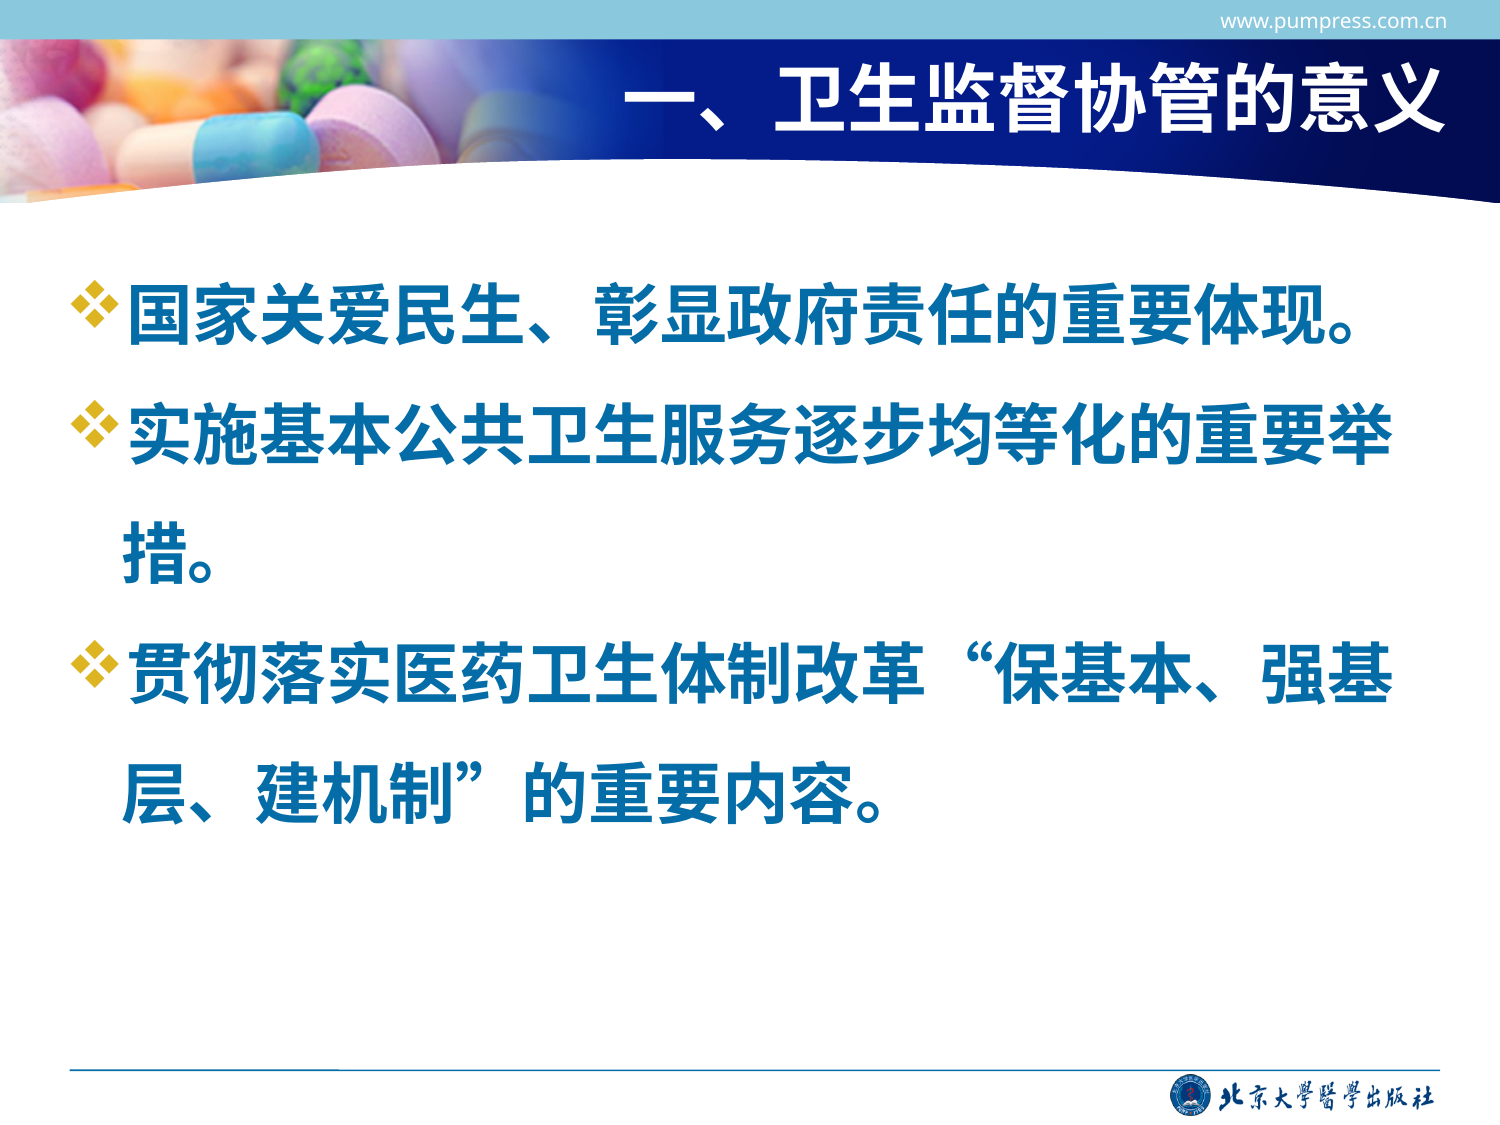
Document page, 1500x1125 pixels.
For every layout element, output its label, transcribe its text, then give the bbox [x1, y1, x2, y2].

picture [1170, 1074, 1436, 1118]
picture [0, 40, 1500, 203]
title 一、卫生监督协管的意义 [137, 49, 1463, 143]
list 国家关爱民生、彰显政府责任的重要体现。 实施基本公共卫生服务逐步均等化的重要举措。 贯彻落实医药卫生体制改革“保基本、强基层、建机制”的重要内容。 [49, 224, 1463, 1026]
slide_number www.pumpress.com.cn [1024, 0, 1463, 38]
